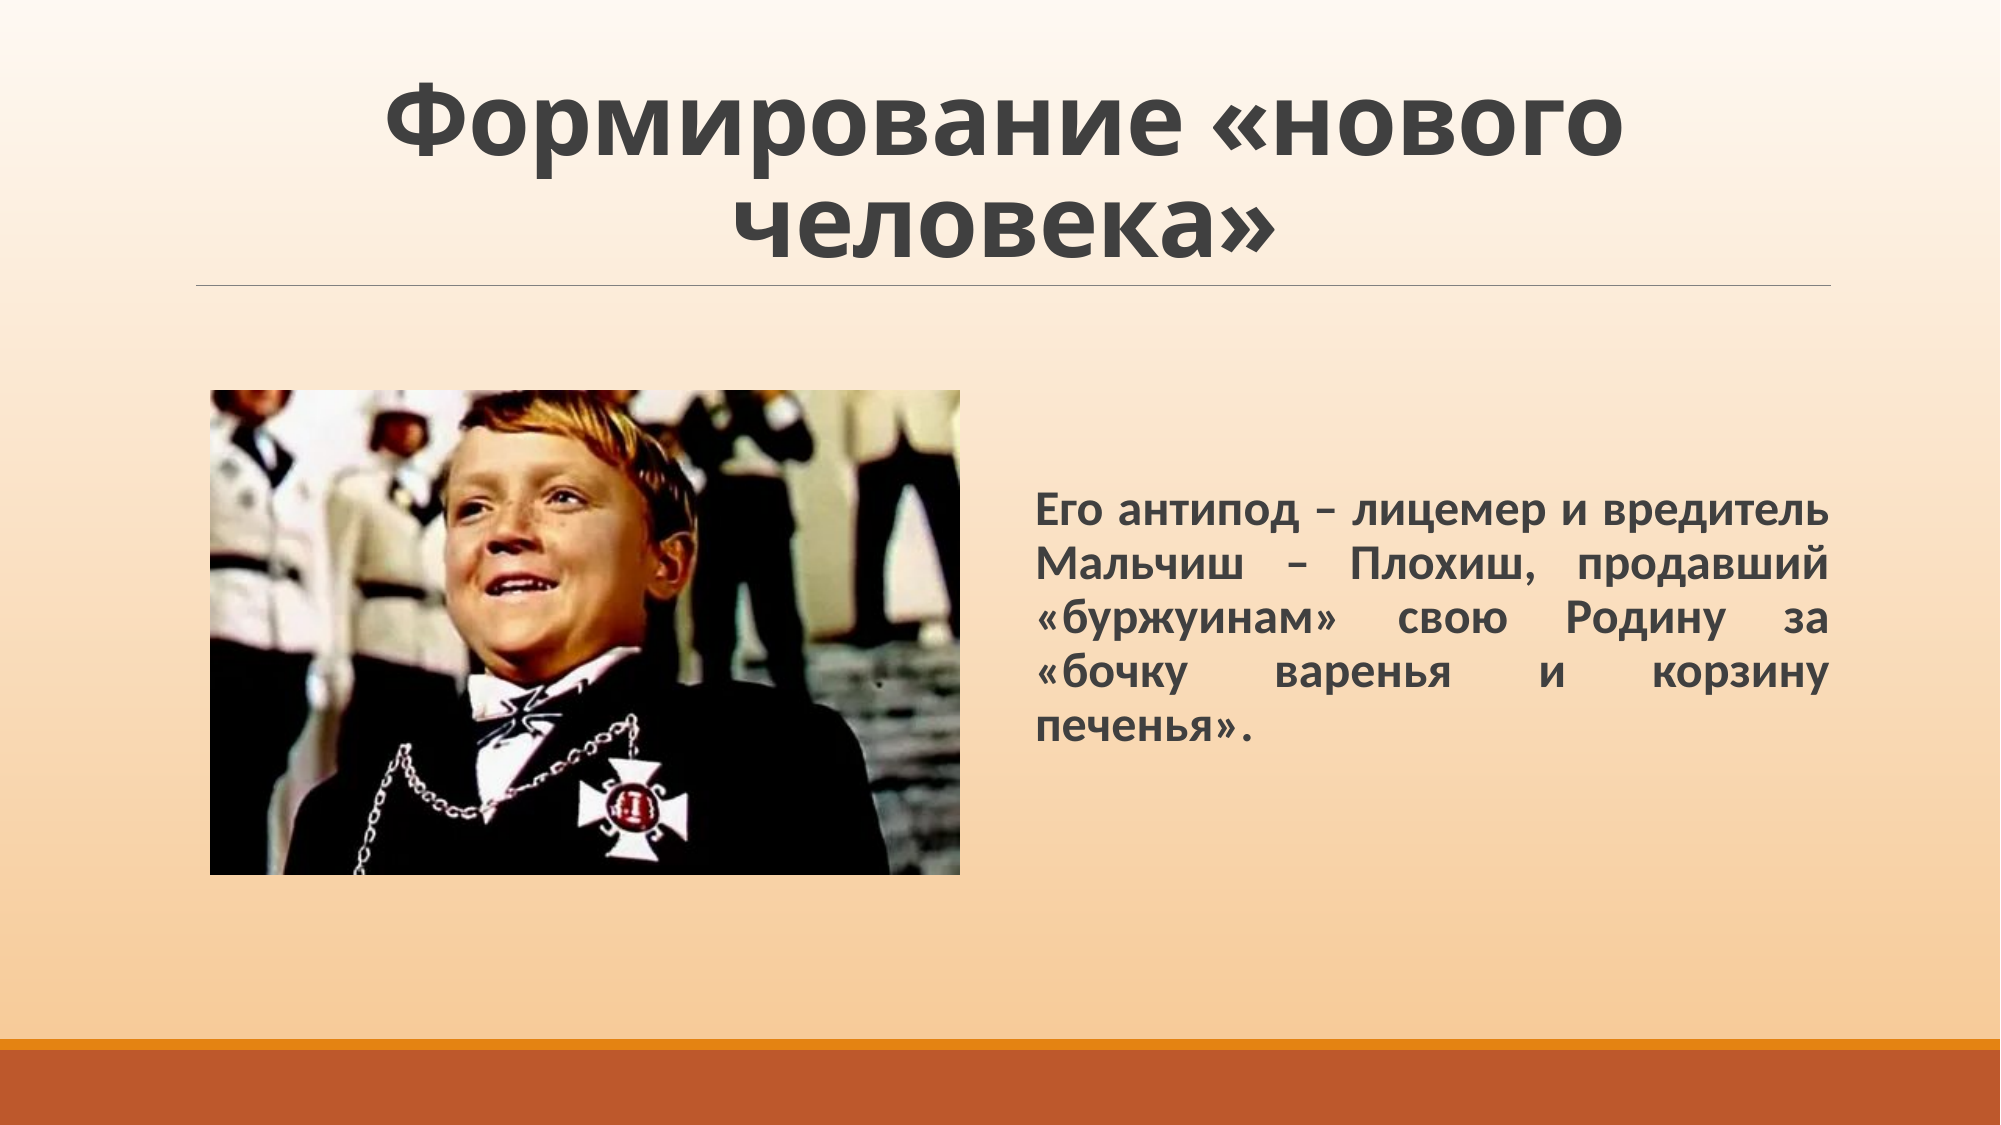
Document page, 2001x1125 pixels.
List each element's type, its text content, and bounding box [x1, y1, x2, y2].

title Формирование «нового человека» [180, 47, 1830, 285]
list Его антипод – лицемер и вредитель Мальчиш – Плохиш, продавший «буржуинам» свою Родину за «бочку варенья и корзину печенья». [1020, 302, 1830, 963]
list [209, 390, 961, 876]
